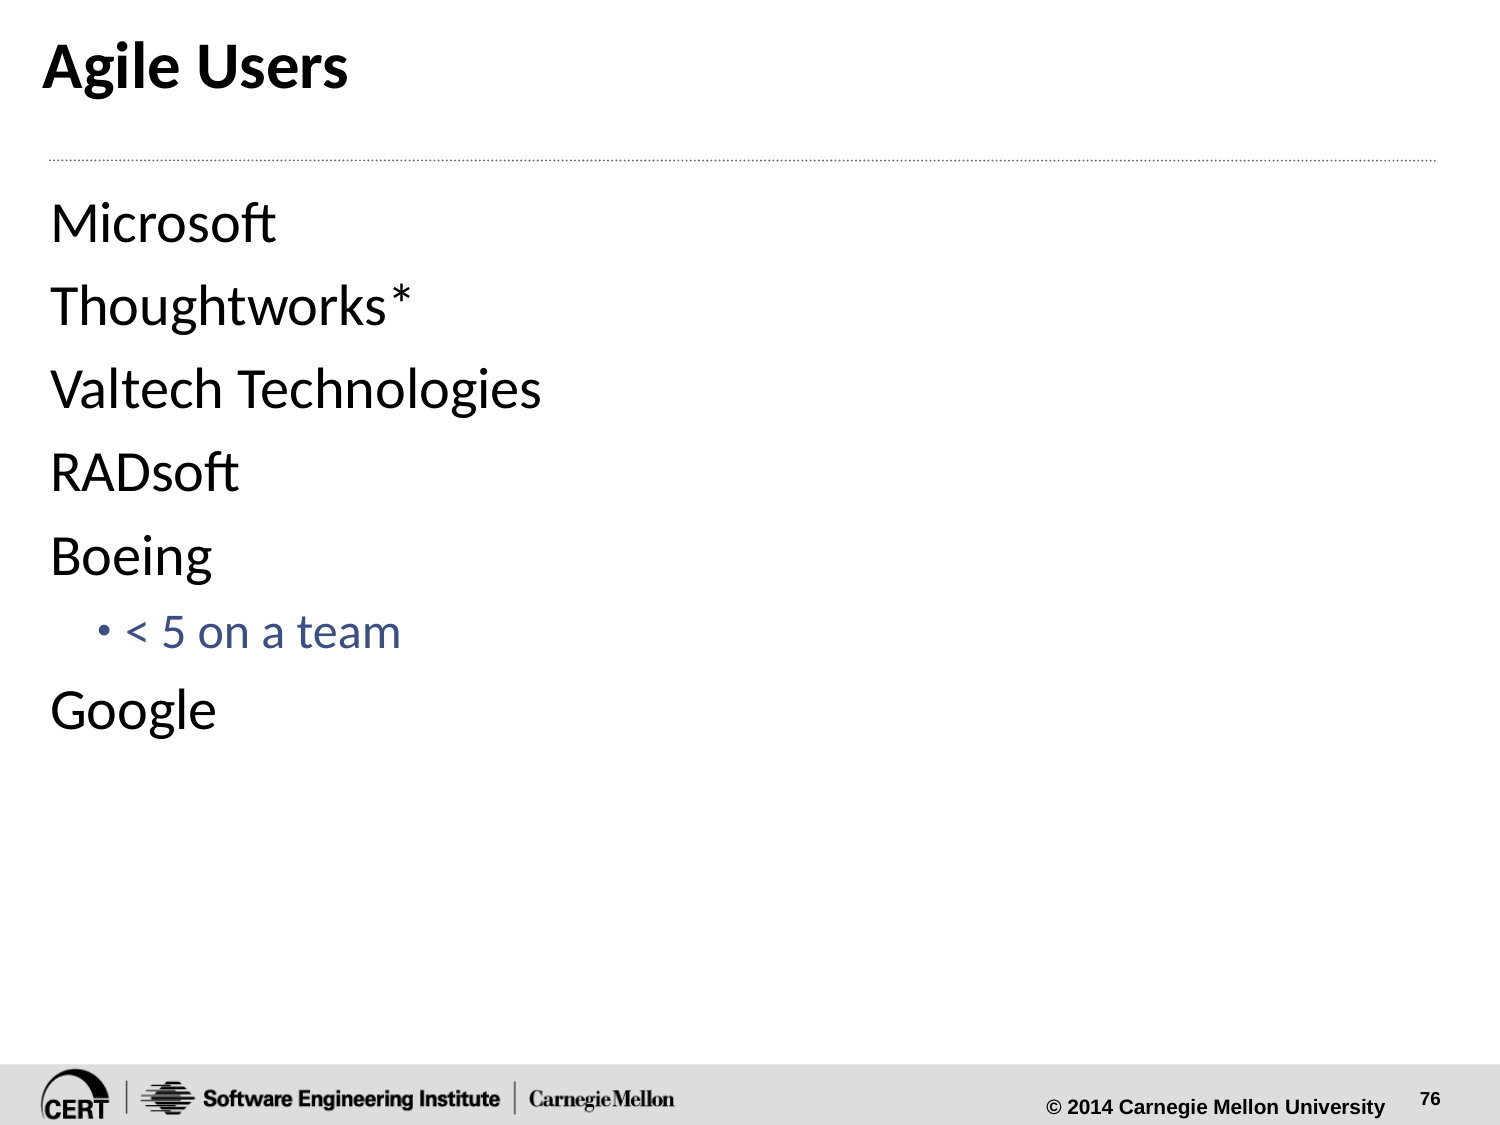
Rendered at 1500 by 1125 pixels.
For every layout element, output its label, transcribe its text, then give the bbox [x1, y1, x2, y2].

list Microsoft Thoughtworks* Valtech Technologies RADsoft Boeing < 5 on a team Google [49, 187, 1438, 1001]
picture [24, 1065, 688, 1125]
title Agile Users [42, 37, 1434, 155]
